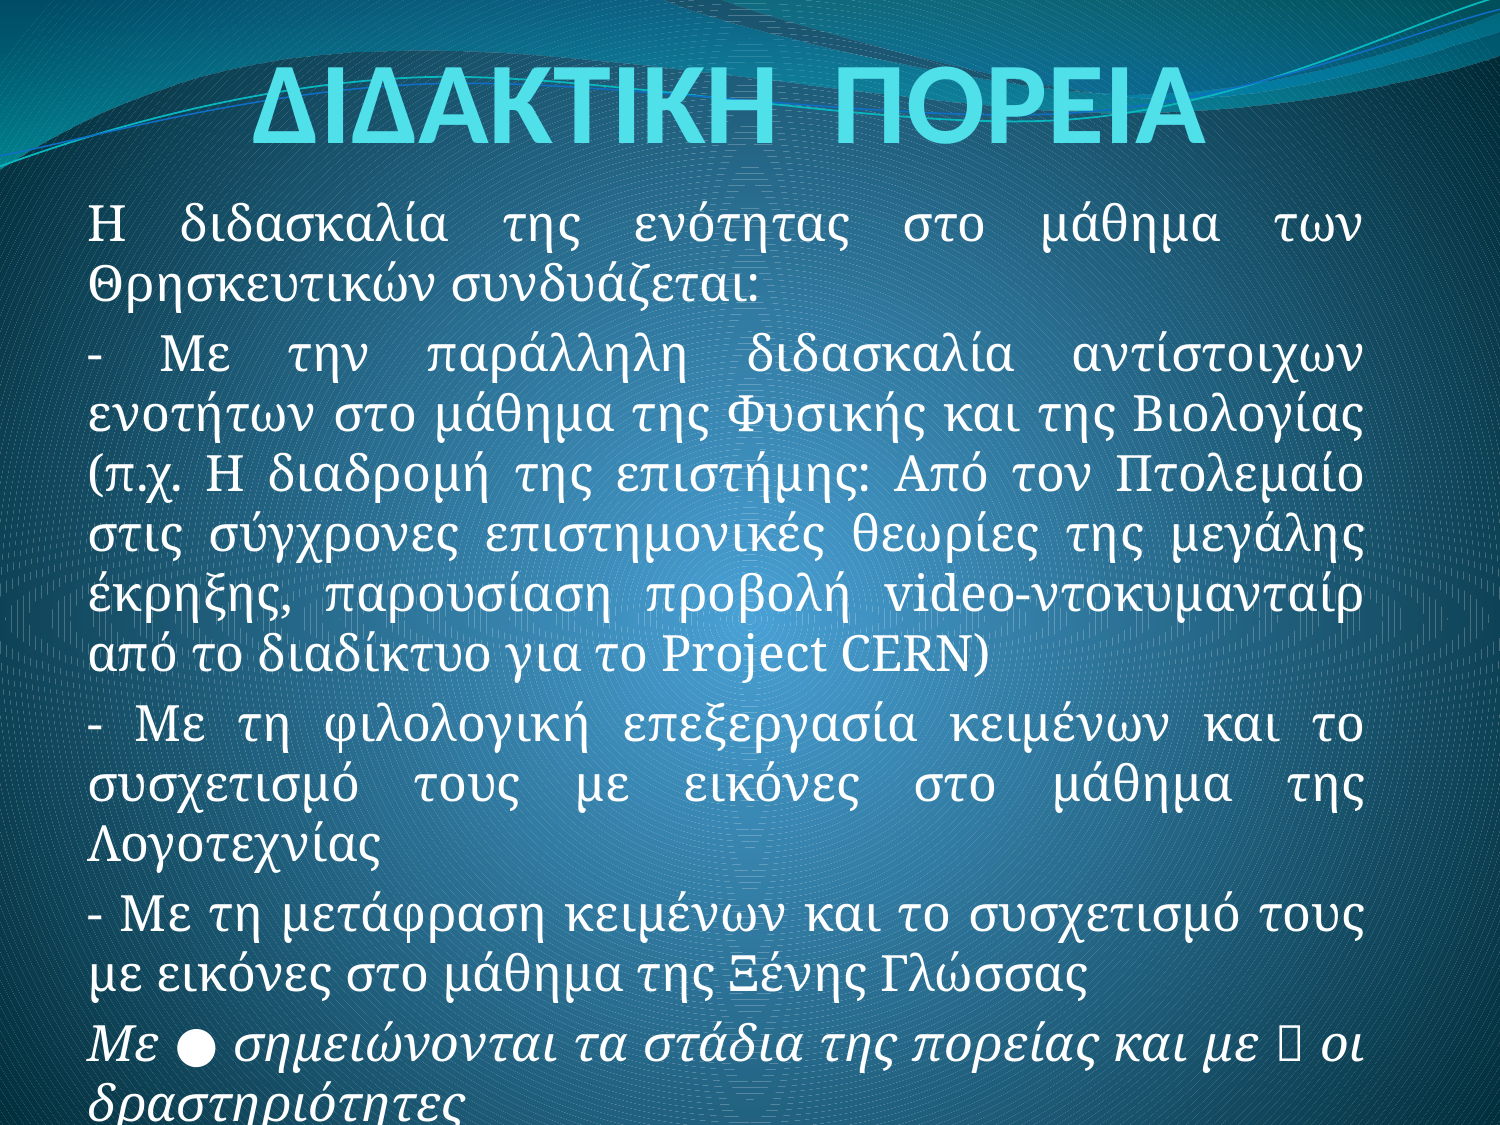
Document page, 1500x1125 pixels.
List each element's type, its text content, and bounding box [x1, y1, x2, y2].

title ΔΙΔΑΚΤΙΚΗ ΠΟΡΕΙΑ [87, 7, 1376, 184]
subtitle Η διδασκαλία της ενότητας στο μάθημα των Θρησκευτικών συνδυάζεται: - Με την παράλληλη διδασκαλία αντίστοιχων ενοτήτων στο μάθημα της Φυσικής και της Βιολογίας (π.χ. Η διαδρομή της επιστήμης: Από τον Πτολεμαίο στις σύγχρονες επιστημονικές θεωρίες της μεγάλης έκρηξης, παρουσίαση προβολή video-ντοκυμανταίρ από το διαδίκτυο για το Project CERN) - Με τη φιλολογική επεξεργασία κειμένων και το συσχετισμό τους με εικόνες στο μάθημα της Λογοτεχνίας - Με τη μετάφραση κειμένων και το συσχετισμό τους με εικόνες στο μάθημα της Ξένης Γλώσσας Με ● σημειώνονται τα στάδια της πορείας και με  οι δραστηριότητες [87, 184, 1376, 472]
